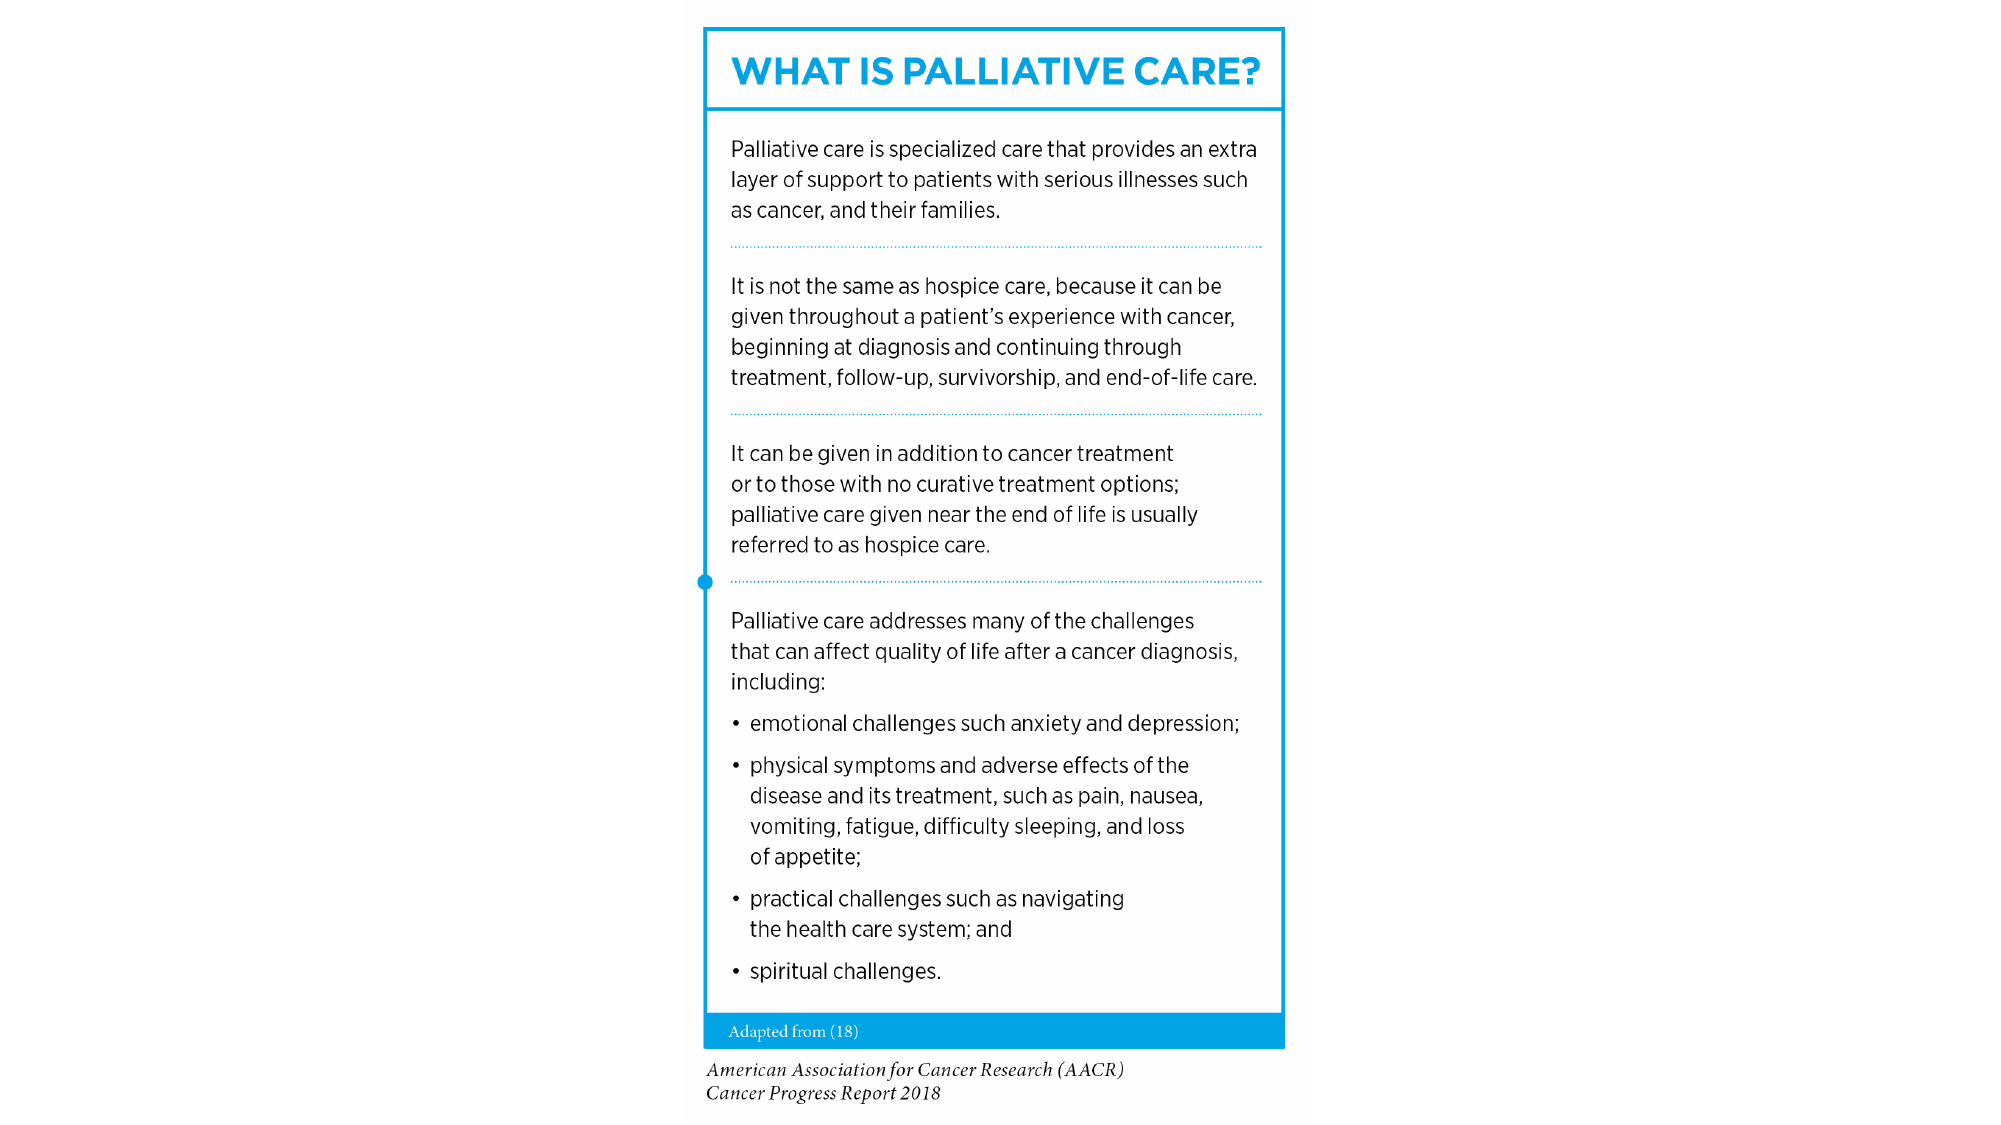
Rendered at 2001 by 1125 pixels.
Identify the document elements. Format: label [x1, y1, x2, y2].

picture [683, 0, 1313, 1124]
